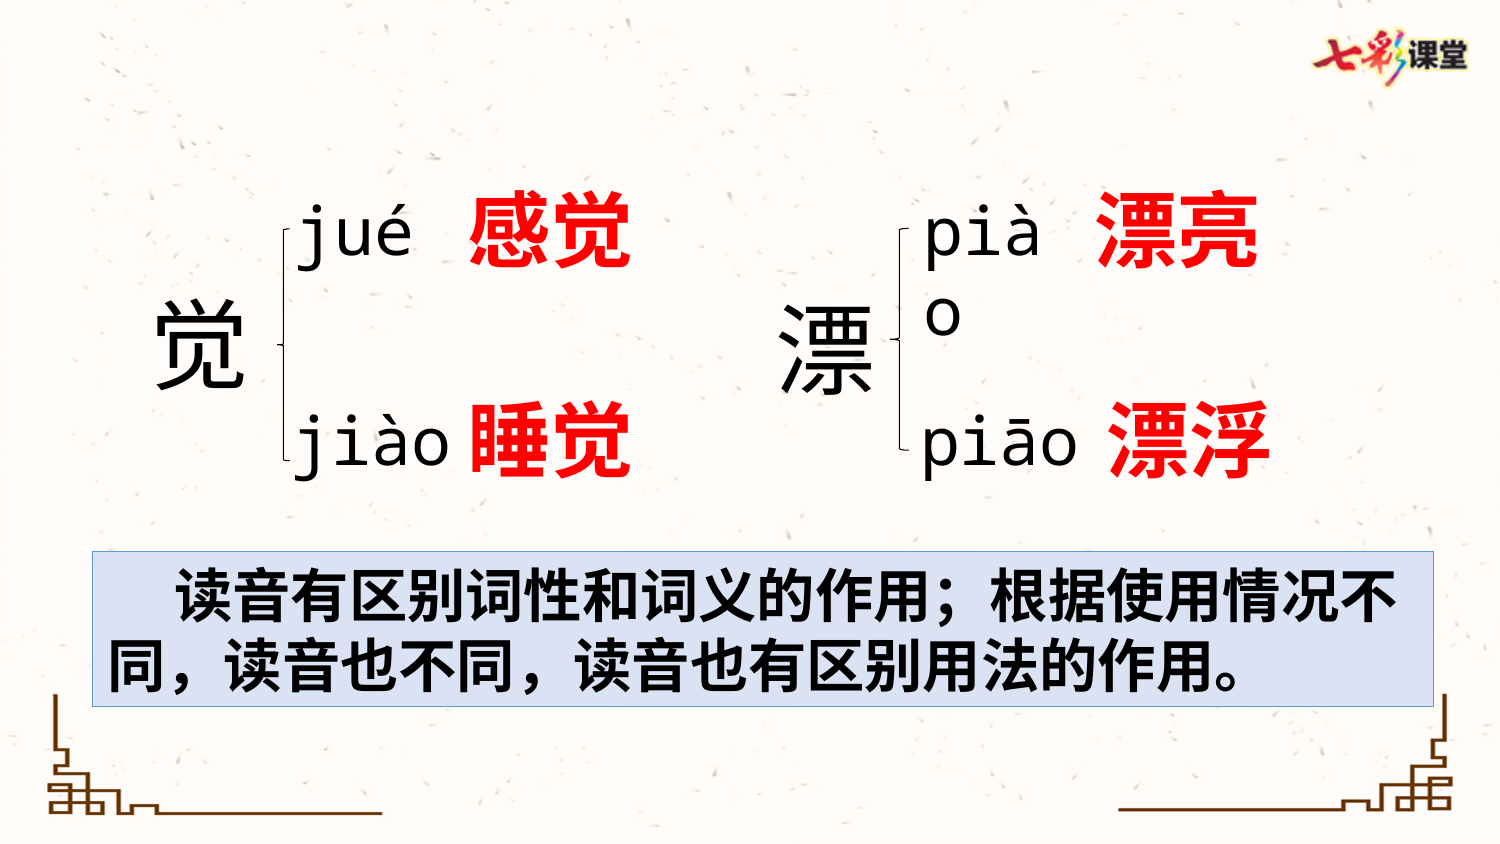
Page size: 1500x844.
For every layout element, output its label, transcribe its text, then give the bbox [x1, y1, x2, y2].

text_box [890, 227, 909, 451]
text_box 漂浮 [1091, 381, 1339, 496]
text_box jué [279, 180, 430, 276]
text_box 漂亮 [1080, 170, 1294, 286]
text_box jiào [276, 391, 452, 487]
text_box [277, 228, 290, 462]
text_box 觉 [135, 274, 265, 410]
text_box 漂 [760, 279, 891, 415]
picture [0, 0, 1500, 844]
text_box 感觉 [452, 171, 666, 286]
text_box piāo [905, 391, 1091, 487]
text_box 睡觉 [452, 381, 666, 496]
text_box piào [908, 181, 1094, 356]
text_box 读音有区别词性和词义的作用；根据使用情况不同，读音也不同，读音也有区别用法的作用。 [92, 551, 1434, 707]
